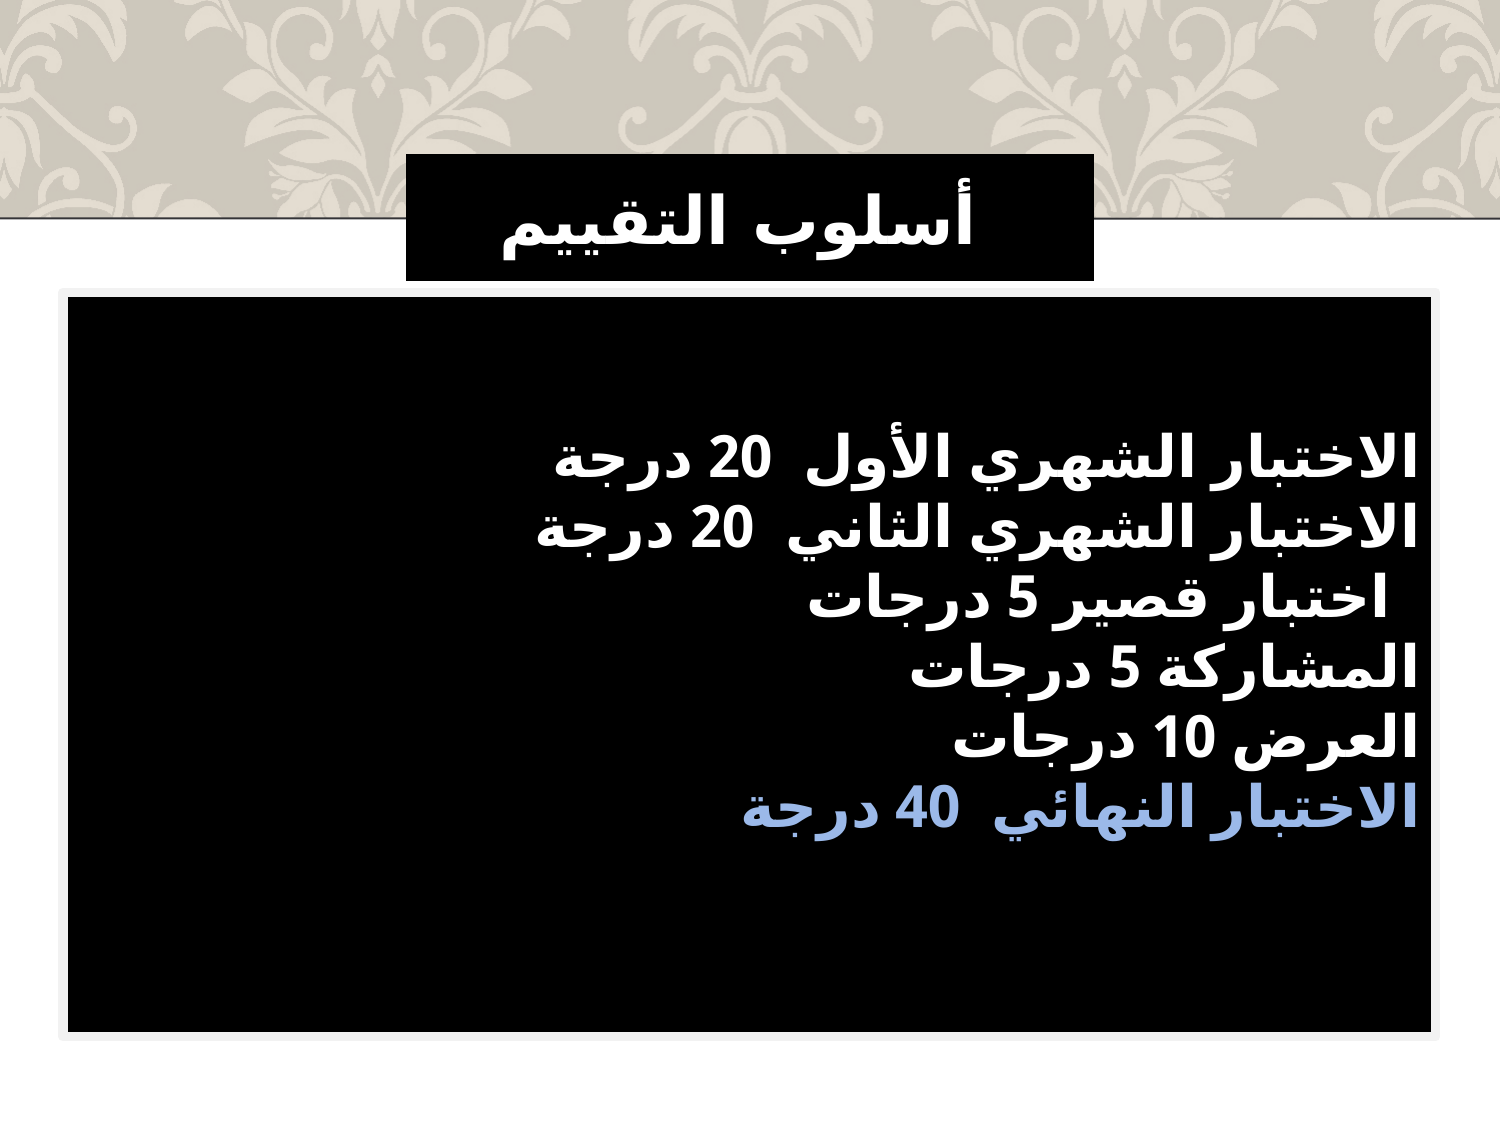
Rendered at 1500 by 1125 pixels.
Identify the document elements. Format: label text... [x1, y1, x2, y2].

text_box الاختبار الشهري الأول 20 درجة الاختبار الشهري الثاني 20 درجة اختبار قصير 5 درجات المشاركة 5 درجات العرض 10 درجات الاختبار النهائي 40 درجة [61, 291, 1437, 1038]
title أسلوب التقييم [406, 154, 1094, 281]
